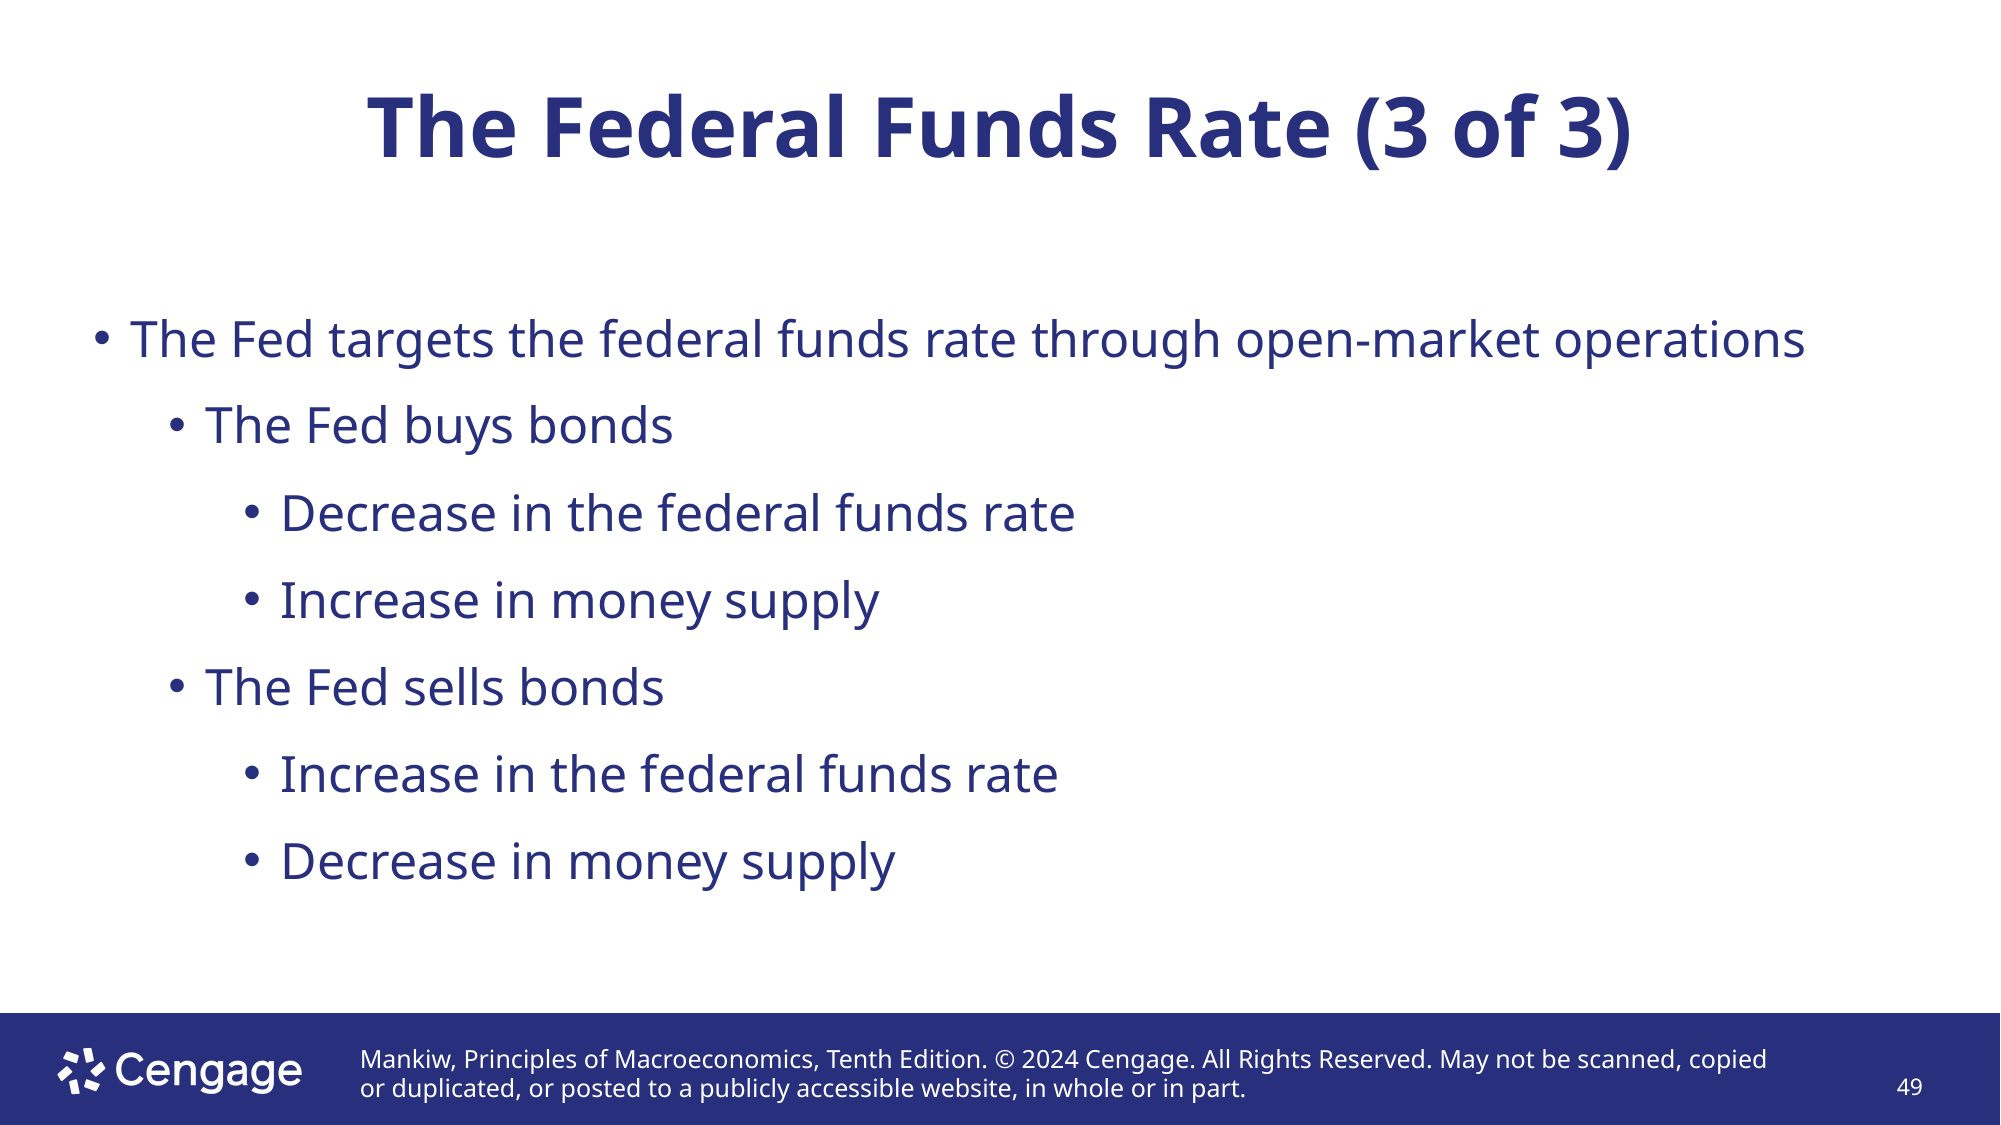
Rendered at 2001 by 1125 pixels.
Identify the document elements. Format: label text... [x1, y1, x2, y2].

list The Fed targets the federal funds rate through open-market operations The Fed buys bonds Decrease in the federal funds rate Increase in money supply The Fed sells bonds Increase in the federal funds rate Decrease in money supply [78, 299, 1923, 1014]
picture [30, 1020, 329, 1122]
title The Federal Funds Rate (3 of 3) [78, 77, 1923, 278]
